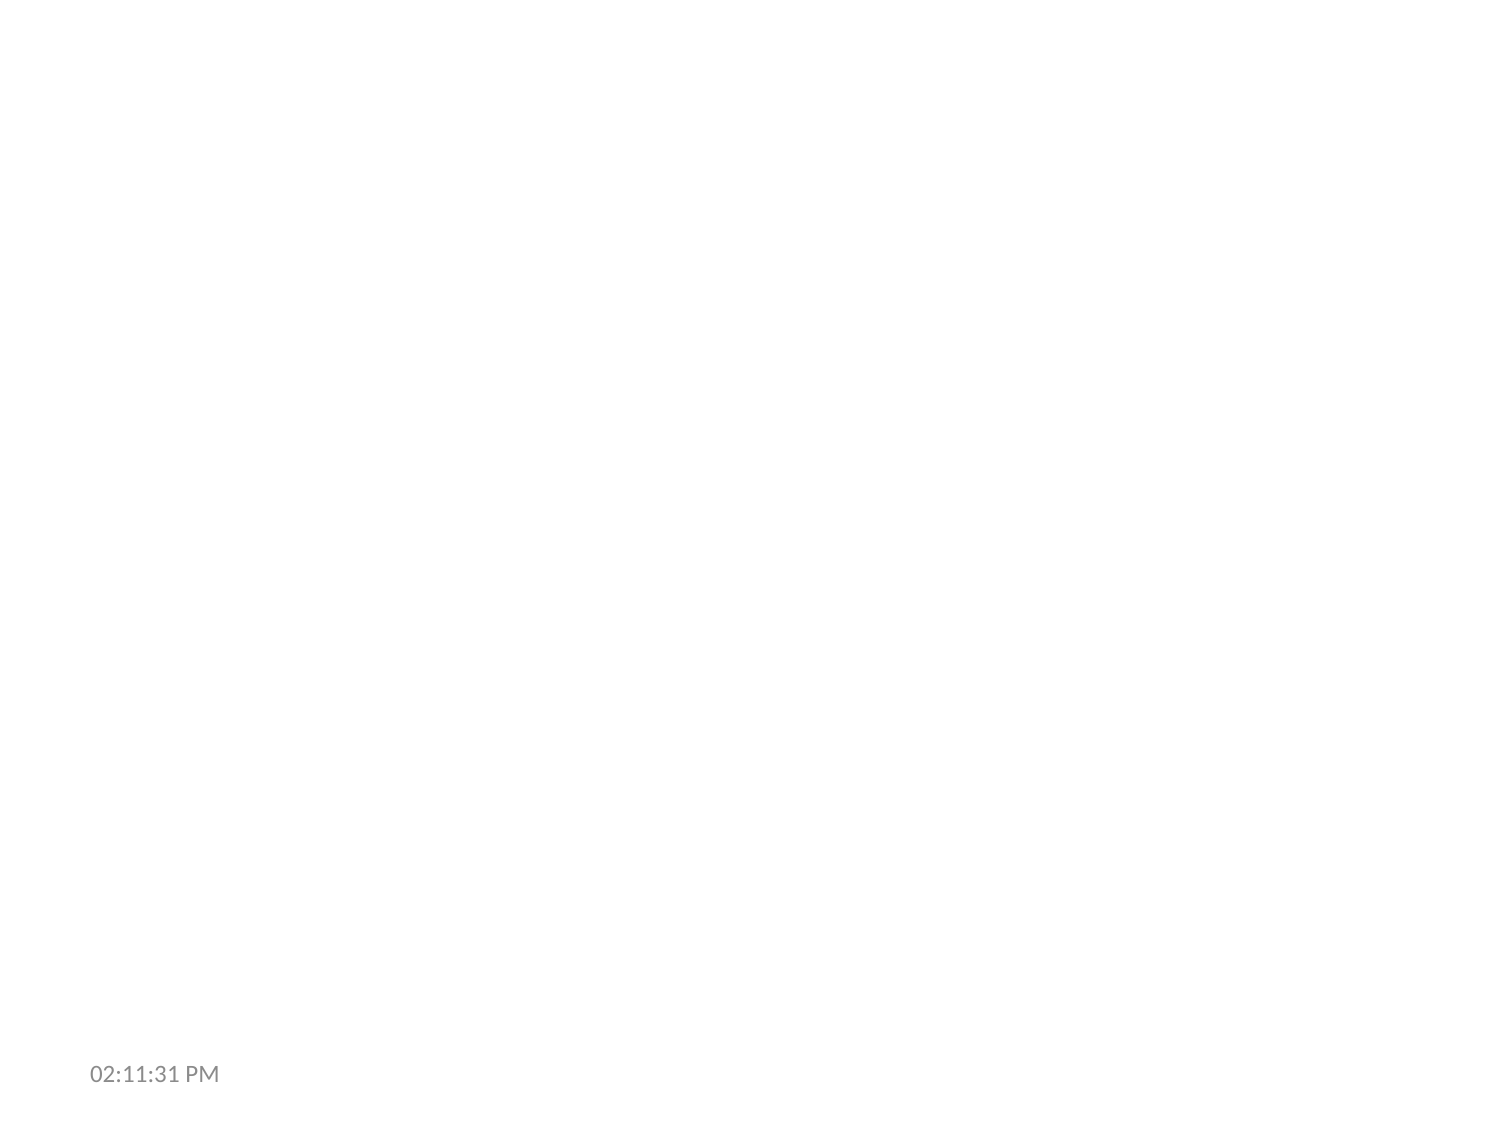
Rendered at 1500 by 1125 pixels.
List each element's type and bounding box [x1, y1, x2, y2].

slide_number [75, 1042, 425, 1103]
